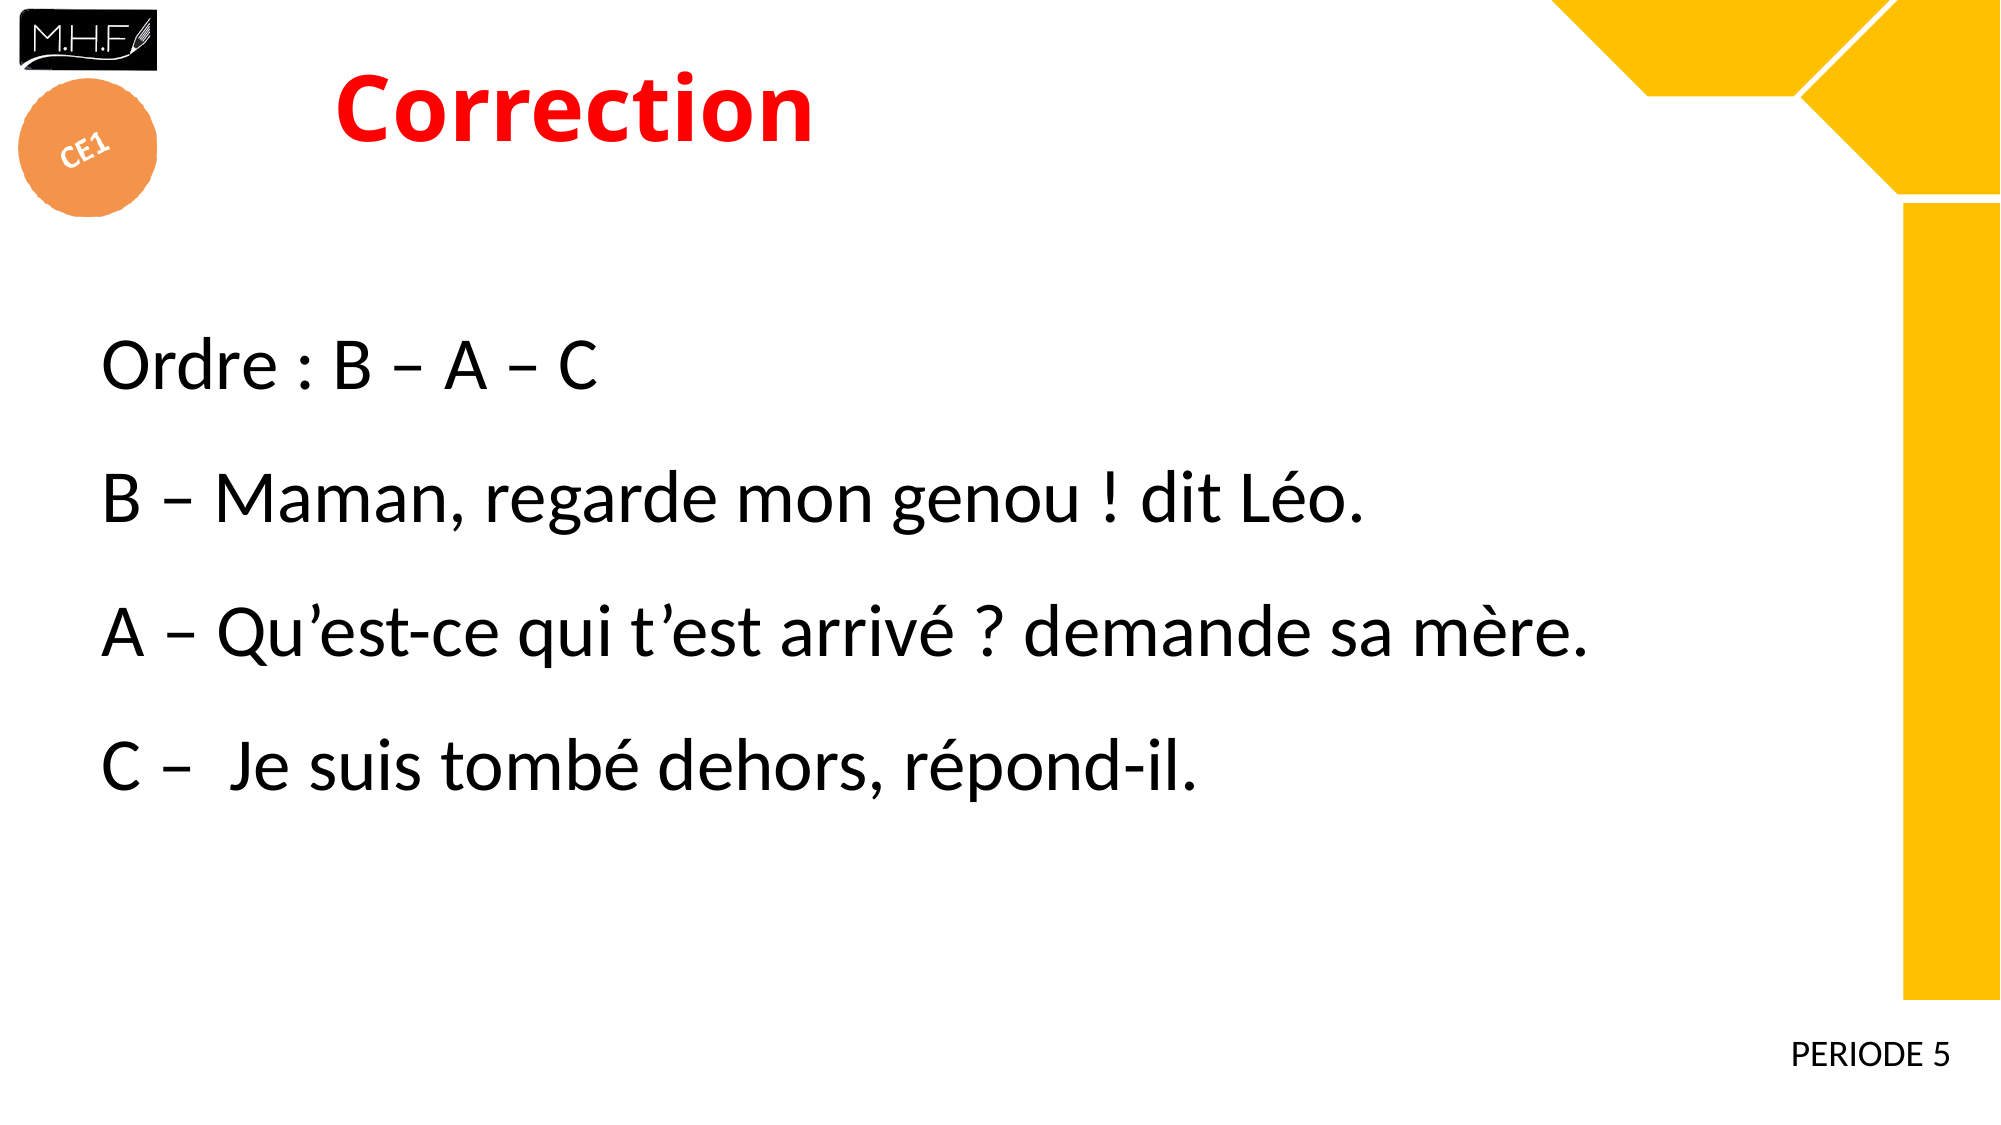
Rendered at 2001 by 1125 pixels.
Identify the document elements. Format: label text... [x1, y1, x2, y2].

text_box [1799, 0, 2000, 196]
picture [16, 7, 157, 74]
picture [18, 78, 157, 218]
title Correction [318, 3, 1865, 221]
text_box [1549, 0, 1892, 98]
text_box PERIODE 5 [1362, 1021, 1967, 1125]
list Ordre : B – A – C B – Maman, regarde mon genou ! dit Léo. A – Qu’est-ce qui t’est arrivé ? demande sa mère. C – Je suis tombé dehors, répond-il. [86, 300, 1748, 1015]
text_box [1902, 202, 2000, 1001]
